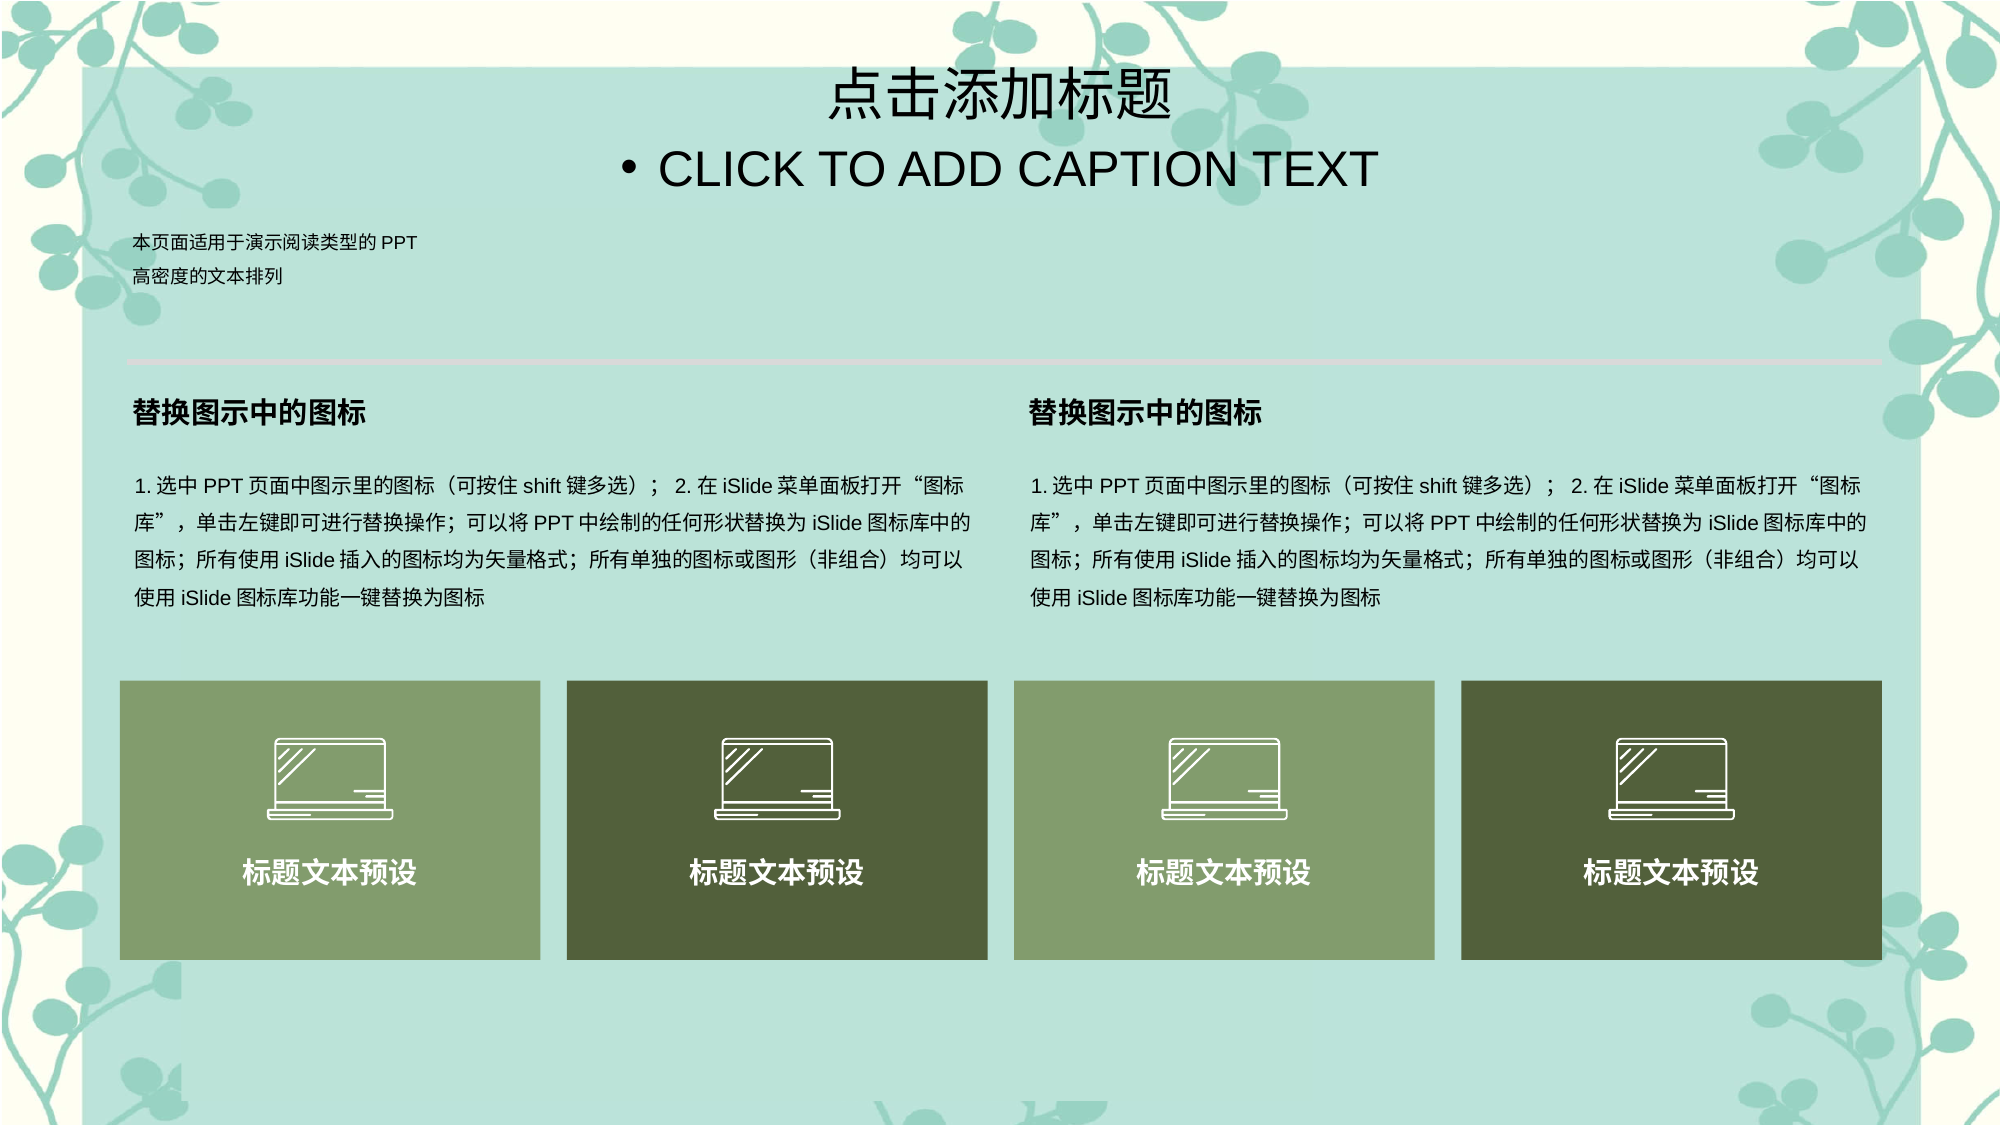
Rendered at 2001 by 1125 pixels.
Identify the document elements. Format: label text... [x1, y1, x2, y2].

text_box [1607, 736, 1736, 822]
text_box [265, 736, 395, 822]
text_box 本页面适用于演示阅读类型的PPT 高密度的文本排列 [117, 212, 1435, 295]
text_box 1.选中PPT页面中图示里的图标（可按住shift键多选）；2.在iSlide菜单面板打开“图标库”，单击左键即可进行替换操作；可以将PPT中绘制的任何形状替换为iSlide图标库中的图标；所有使用iSlide插入的图标均为矢量格式；所有单独的图标或图形（非组合）均可以使用iSlide图标库功能一键替换为图标 [1016, 452, 1884, 617]
text_box CLICK TO ADD CAPTION TEXT [549, 135, 1450, 180]
text_box [1160, 736, 1289, 822]
text_box 替换图示中的图标 [1014, 387, 1342, 437]
text_box 标题文本预设 [1013, 680, 1436, 961]
text_box 标题文本预设 [1460, 680, 1883, 961]
text_box 替换图示中的图标 [117, 387, 446, 437]
text_box 1.选中PPT页面中图示里的图标（可按住shift键多选）；2.在iSlide菜单面板打开“图标库”，单击左键即可进行替换操作；可以将PPT中绘制的任何形状替换为iSlide图标库中的图标；所有使用iSlide插入的图标均为矢量格式；所有单独的图标或图形（非组合）均可以使用iSlide图标库功能一键替换为图标 [119, 452, 988, 617]
text_box 标题文本预设 [119, 680, 542, 961]
text_box [713, 736, 842, 822]
text_box 点击添加标题 [383, 58, 1617, 136]
text_box 标题文本预设 [566, 680, 989, 961]
picture [4, 2, 2000, 1125]
